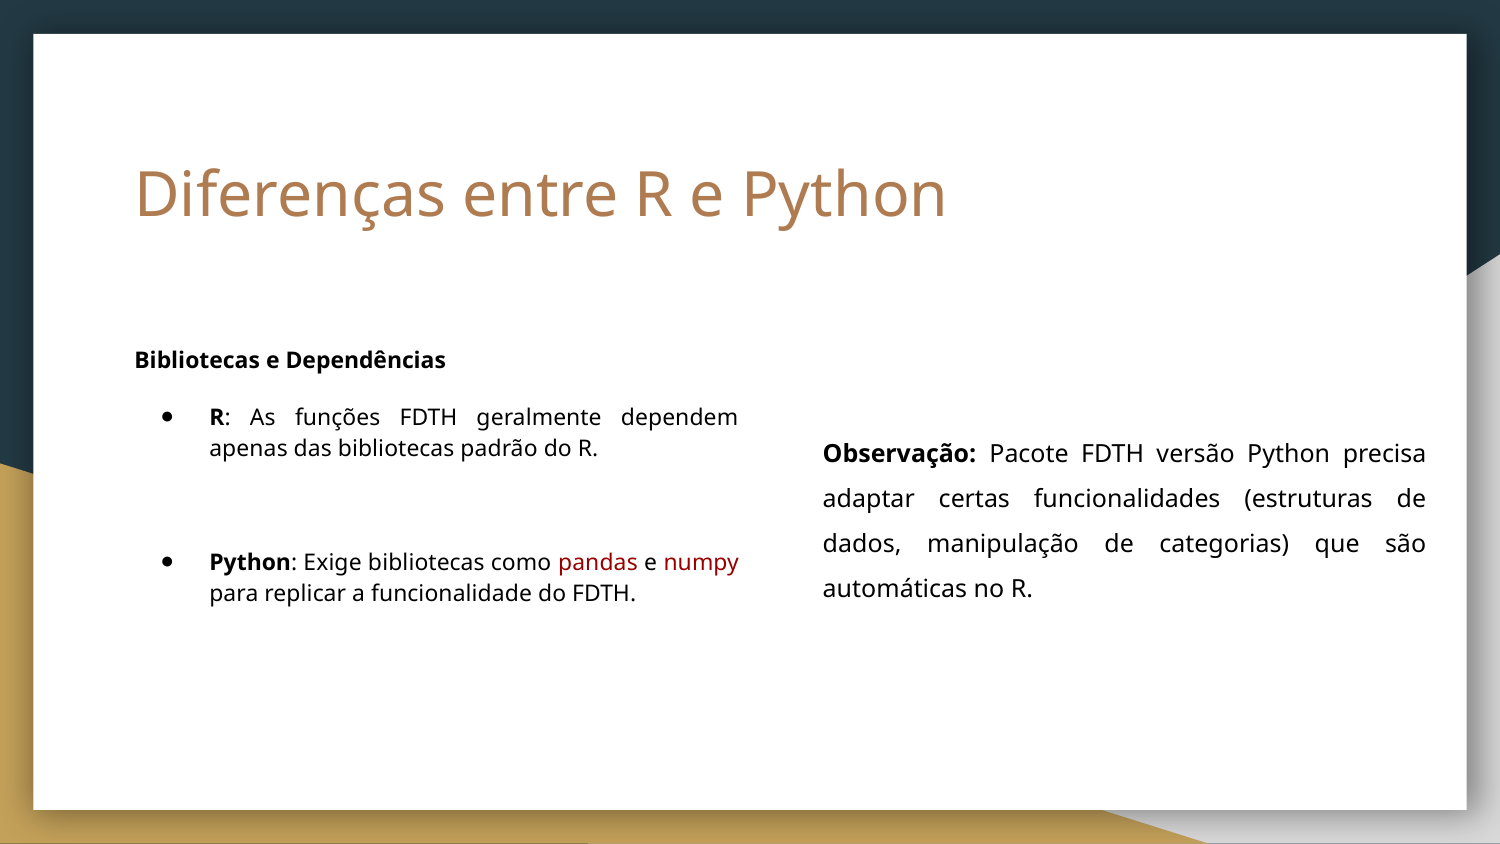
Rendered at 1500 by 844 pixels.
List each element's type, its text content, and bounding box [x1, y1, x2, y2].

list Observação: Pacote FDTH versão Python precisa adaptar certas funcionalidades (estruturas de dados, manipulação de categorias) que são automáticas no R. [822, 407, 1428, 657]
list Bibliotecas e Dependências R: As funções FDTH geralmente dependem apenas das bibliotecas padrão do R. Python: Exige bibliotecas como pandas e numpy para replicar a funcionalidade do FDTH. [134, 326, 739, 729]
title Diferenças entre R e Python [134, 138, 1366, 296]
